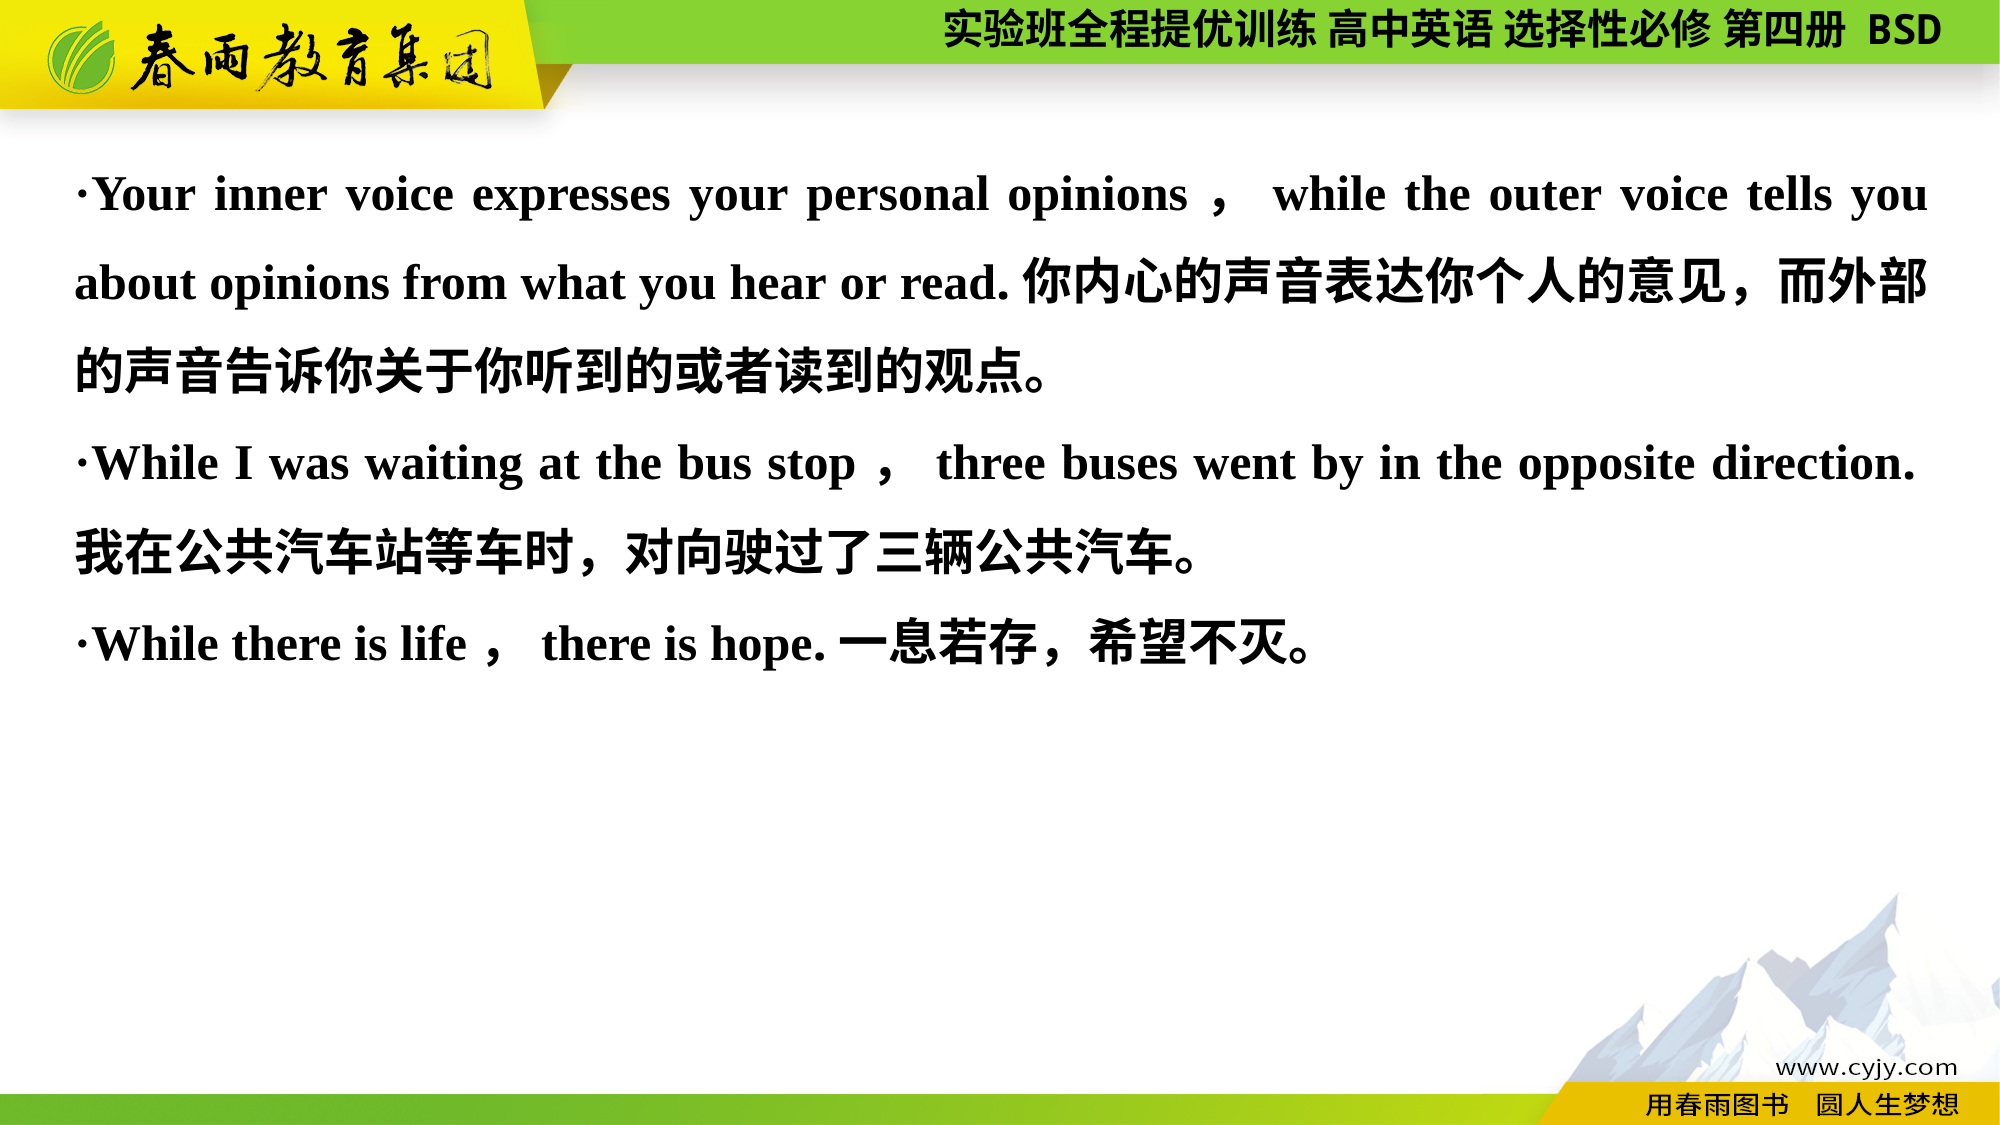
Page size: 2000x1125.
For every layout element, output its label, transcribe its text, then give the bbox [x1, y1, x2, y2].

list ·Your inner voice expresses your personal opinions，while the outer voice tells you about opinions from what you hear or read.你内心的声音表达你个人的意见，而外部的声音告诉你关于你听到的或者读到的观点。 ·While I was waiting at the bus stop，three buses went by in the opposite direction.我在公共汽车站等车时，对向驶过了三辆公共汽车。 ·While there is life，there is hope.一息若存，希望不灭。 [59, 122, 1944, 672]
picture [0, 0, 2000, 1125]
